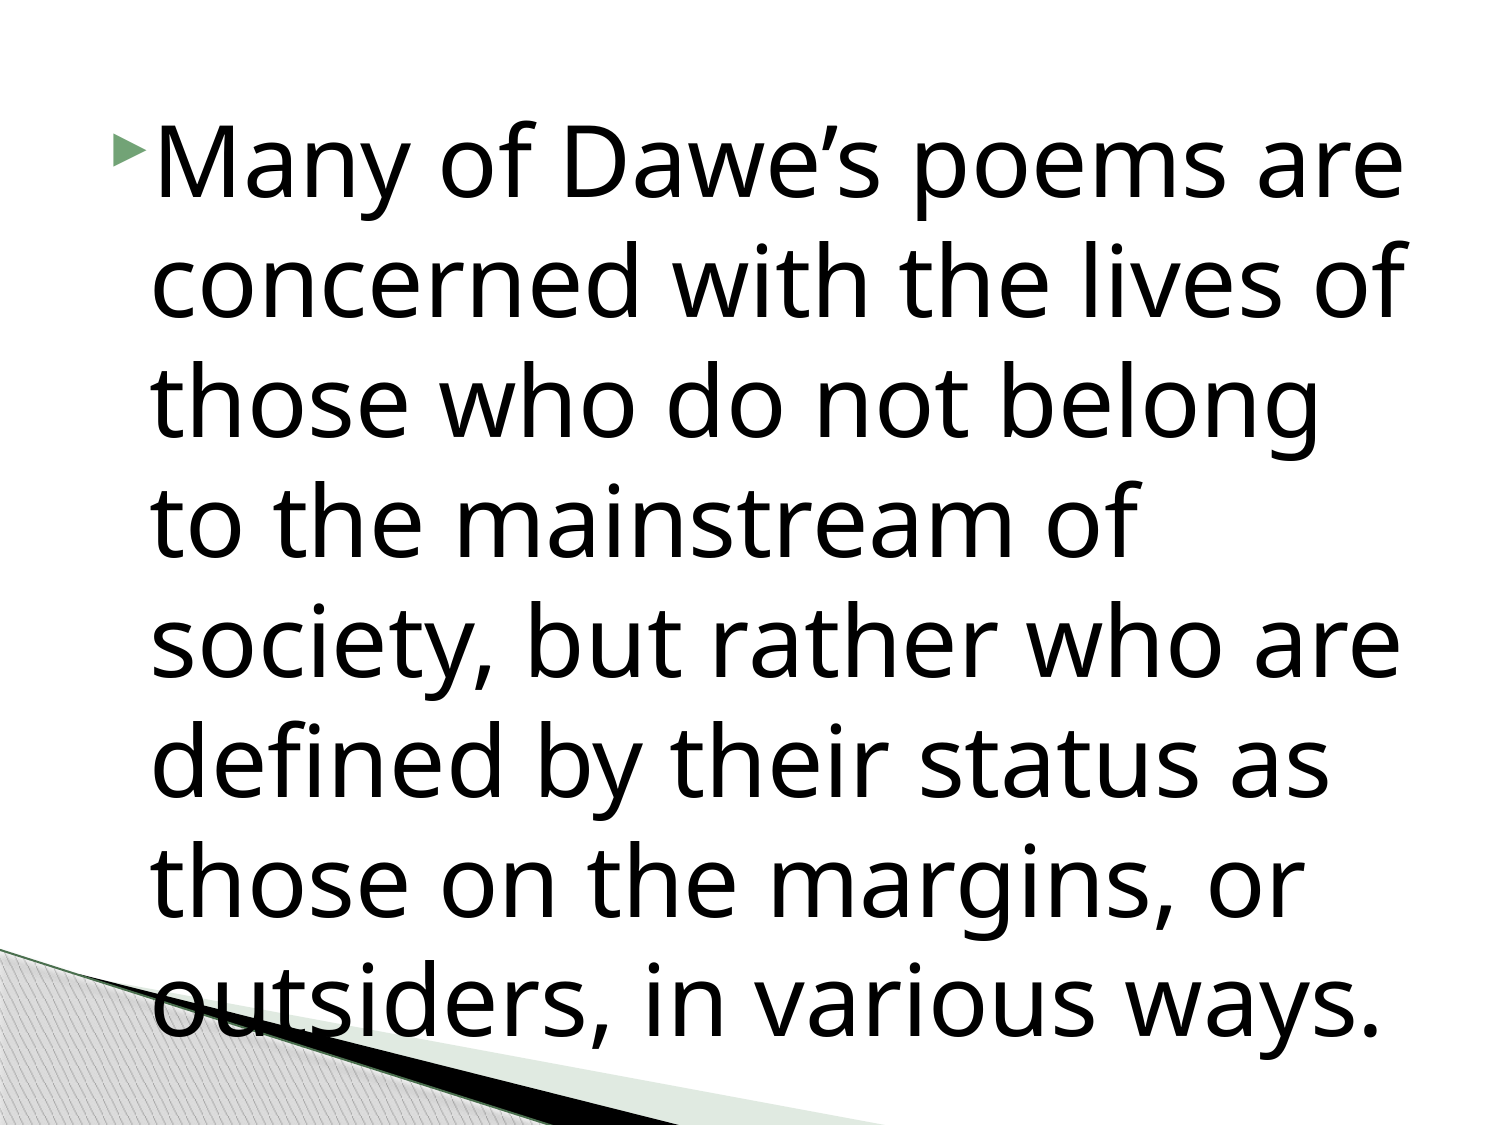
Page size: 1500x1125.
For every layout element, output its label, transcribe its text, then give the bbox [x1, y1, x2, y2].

list Many of Dawe’s poems are concerned with the lives of those who do not belong to the mainstream of society, but rather who are defined by their status as those on the margins, or outsiders, in various ways. [75, 90, 1425, 986]
